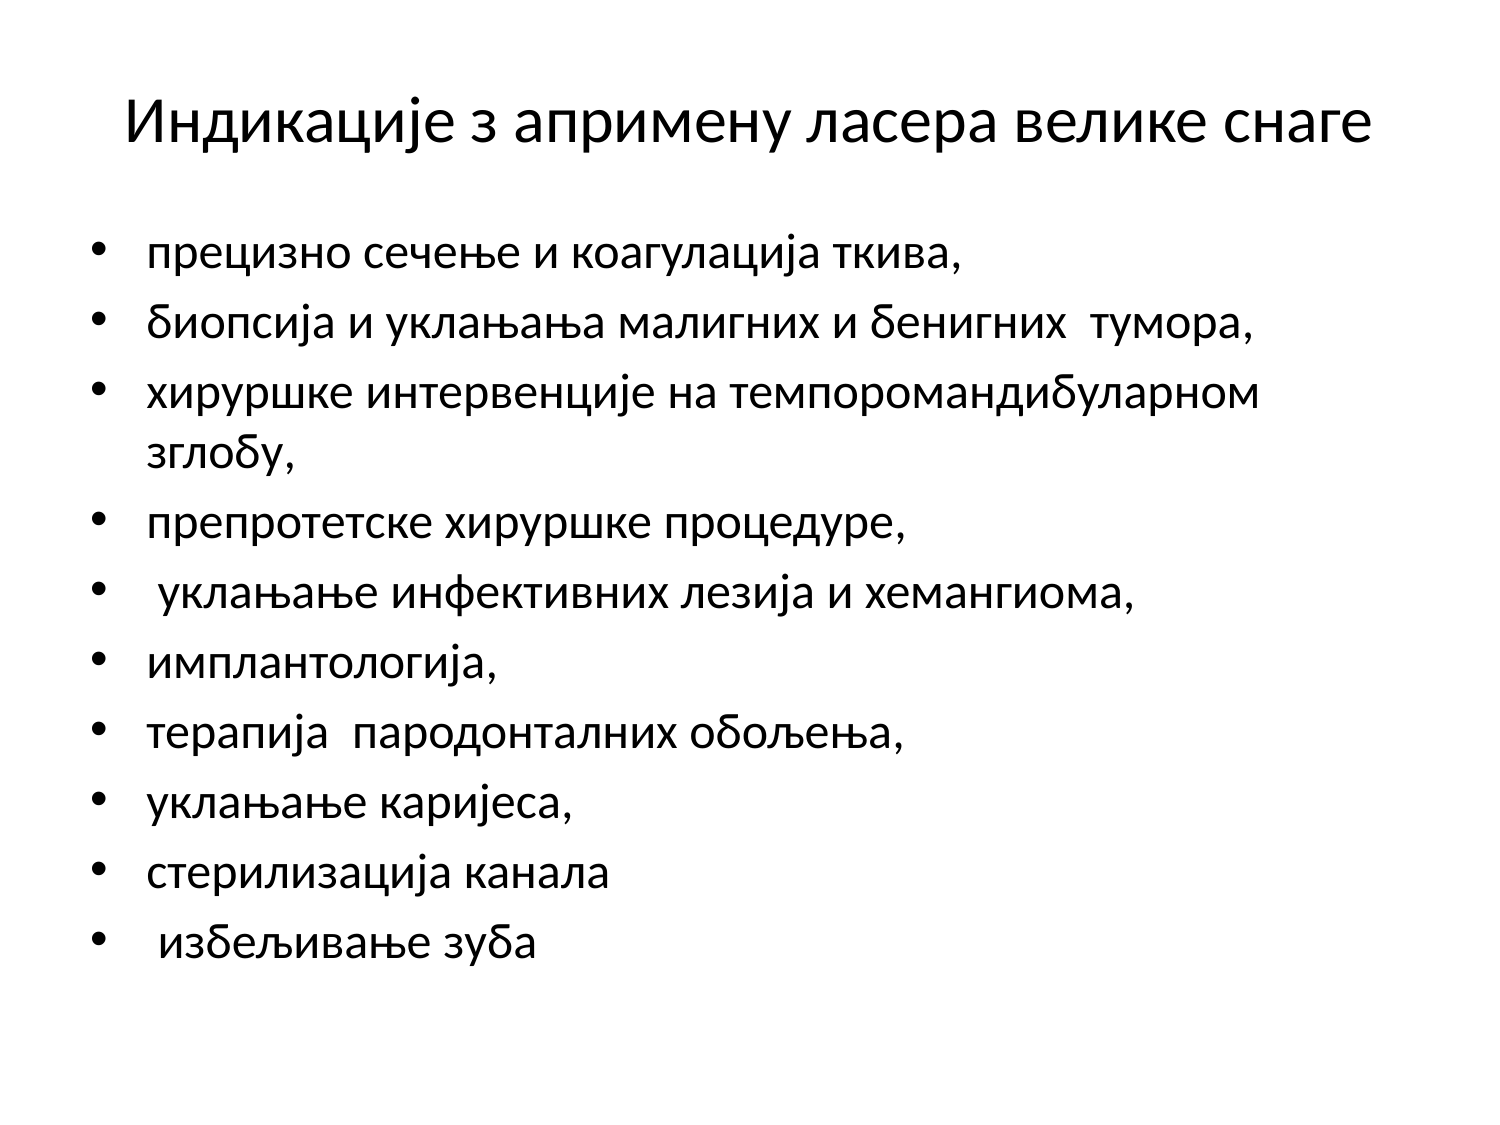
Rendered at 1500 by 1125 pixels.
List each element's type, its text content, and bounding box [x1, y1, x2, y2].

list прецизно сечење и коагулација ткива, биопсија и уклањања малигних и бенигних тумора, хируршке интервенције на темпоромандибуларном зглобу, препротетске хируршке процедуре, уклањање инфективних лезија и хемангиома, имплантологија, терапија пародонталних обољења, уклањање каријеса, стерилизација канала избељивање зуба [75, 210, 1425, 1005]
title Индикације з апримену ласера велике снаге [75, 45, 1425, 188]
